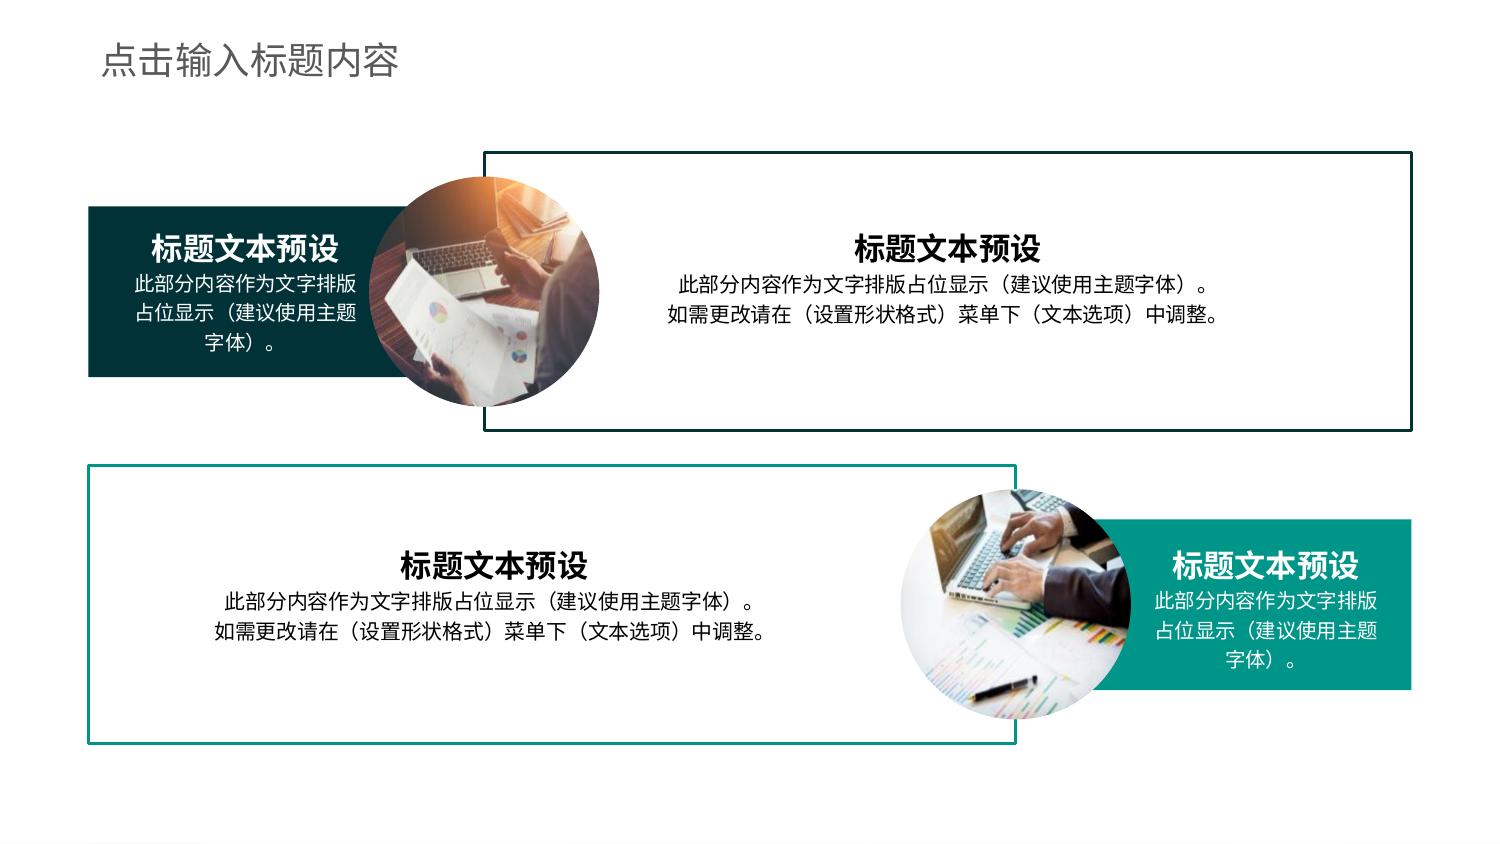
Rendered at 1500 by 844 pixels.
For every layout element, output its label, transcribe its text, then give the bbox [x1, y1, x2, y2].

text_box [482, 151, 1414, 432]
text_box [900, 488, 1412, 720]
text_box [86, 464, 1018, 745]
text_box 点击输入标题内容 [100, 28, 450, 91]
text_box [634, 228, 1262, 355]
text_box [181, 546, 808, 672]
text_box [88, 176, 600, 407]
